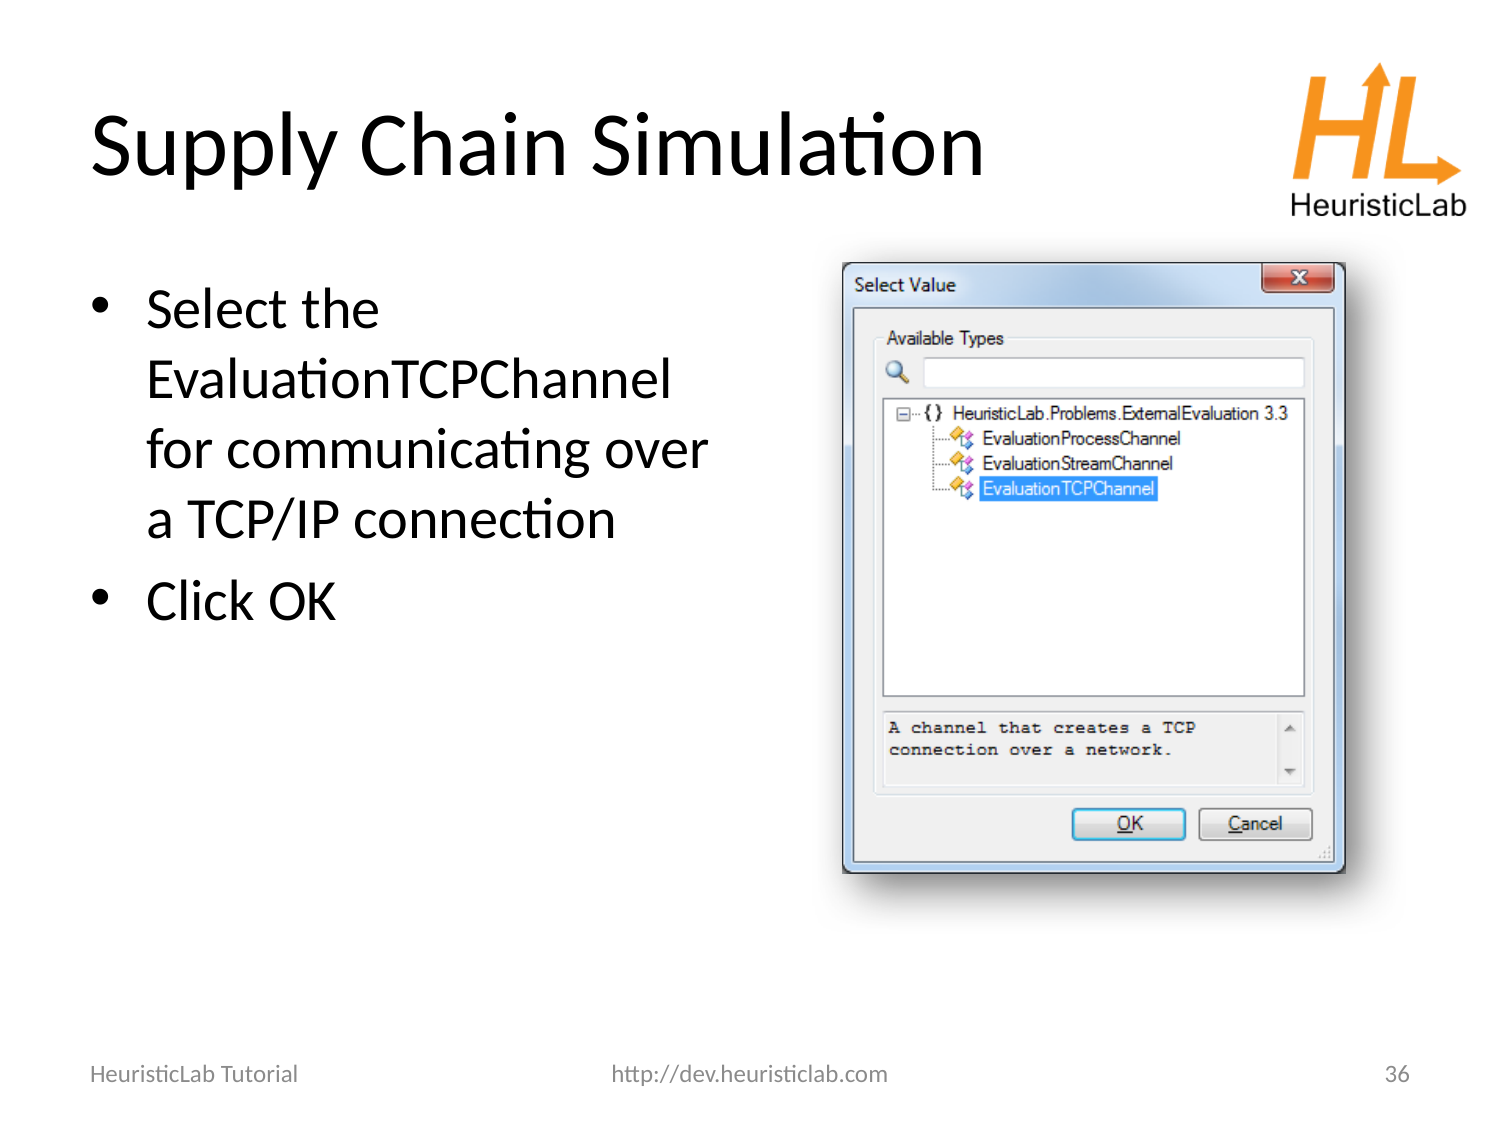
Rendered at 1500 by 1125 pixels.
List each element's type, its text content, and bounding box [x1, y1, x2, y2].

footer http://dev.heuristiclab.com [512, 1042, 988, 1103]
picture [1281, 27, 1474, 244]
title Supply Chain Simulation [75, 45, 1282, 233]
slide_number 36 [1074, 1042, 1425, 1103]
picture [841, 262, 1346, 874]
slide_number HeuristicLab Tutorial [75, 1042, 425, 1103]
list Select the EvaluationTCPChannel for communicating over a TCP/IP connection Click OK [75, 262, 738, 1005]
